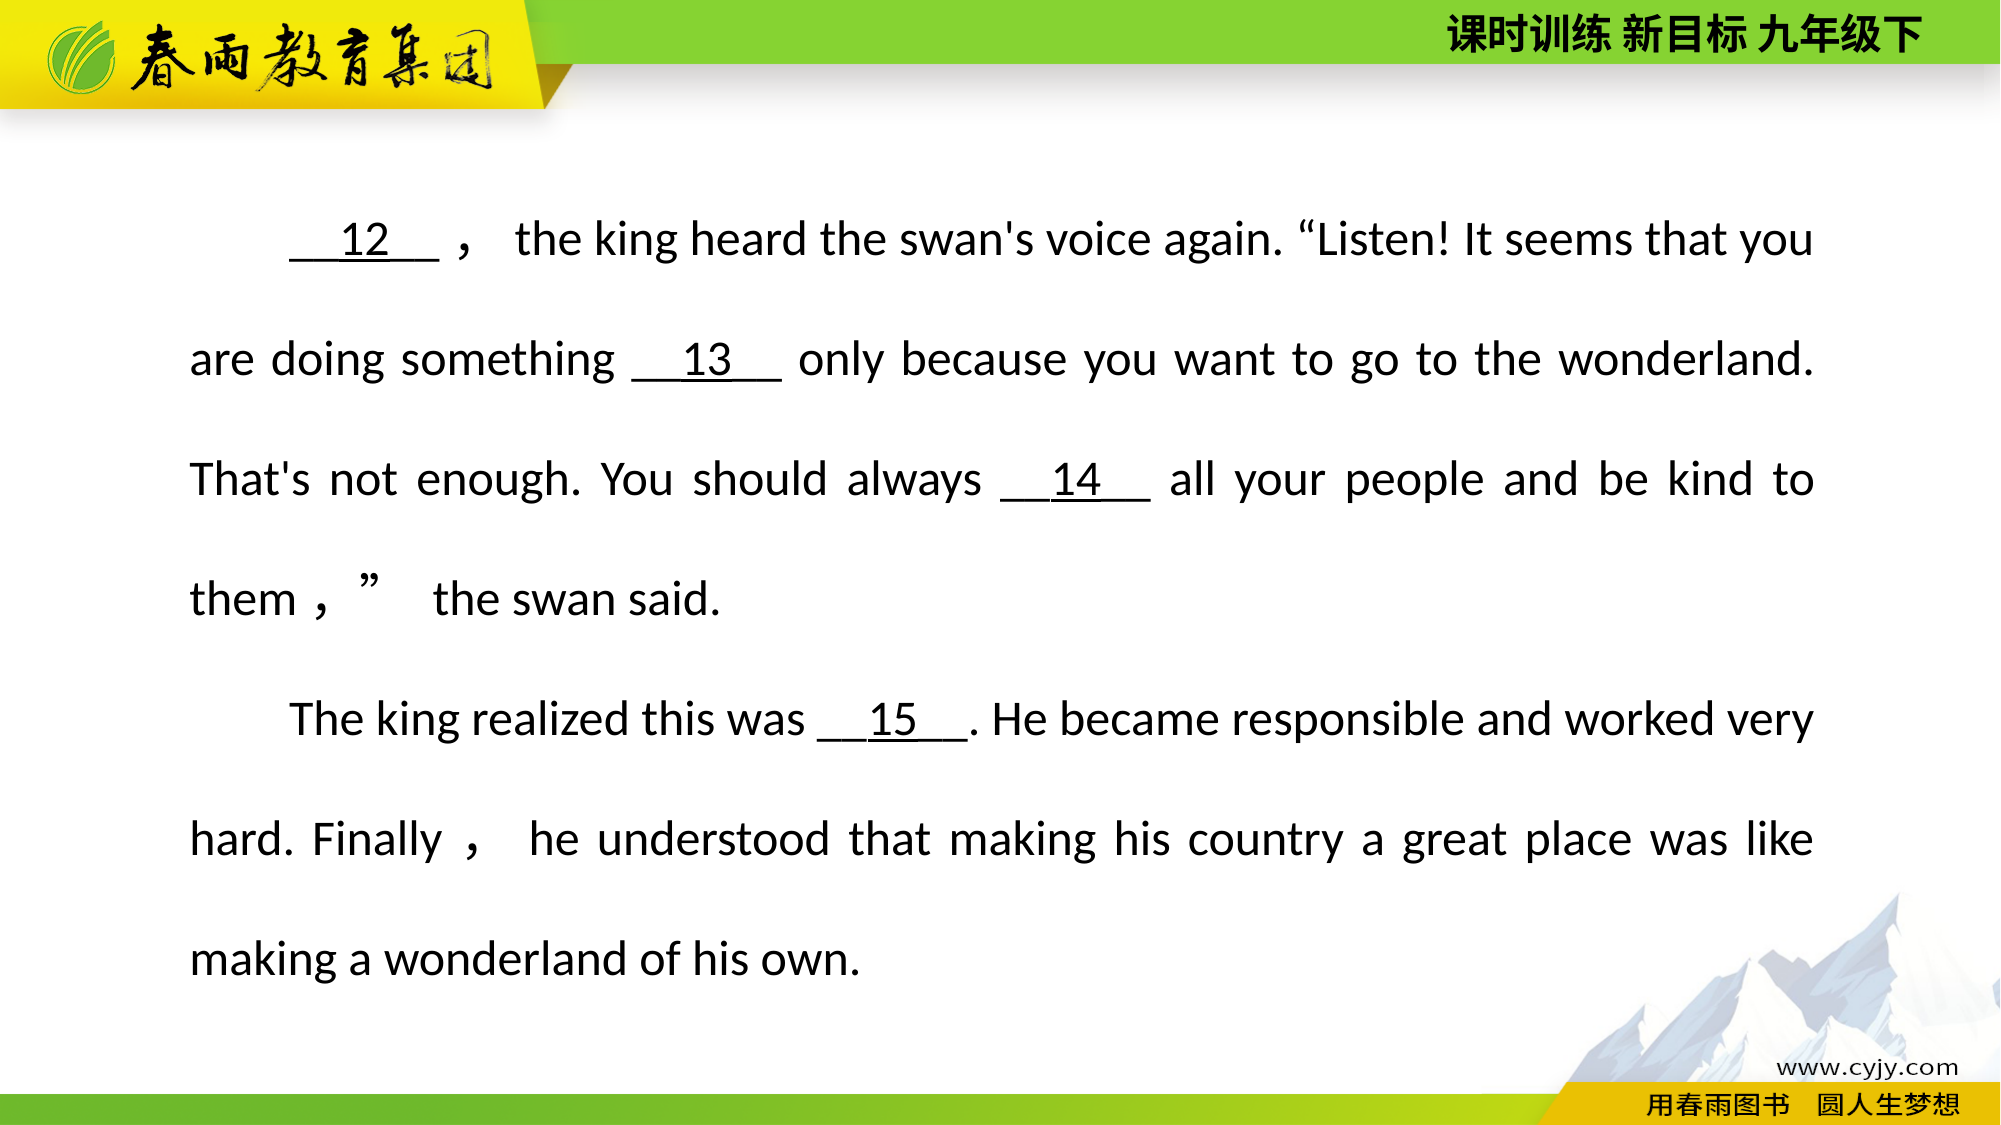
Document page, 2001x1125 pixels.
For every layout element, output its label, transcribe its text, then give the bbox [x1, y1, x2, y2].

text_box __12__，the king heard the swan's voice again. “Listen! It seems that you are doing something __13__ only because you want to go to the wonderland. That's not enough. You should always __14__ all your people and be kind to them，” the swan said. The king realized this was __15__. He became responsible and worked very hard. Finally，he understood that making his country a great place was like making a wonderland of his own. [174, 137, 1830, 993]
picture [0, 0, 2001, 1125]
